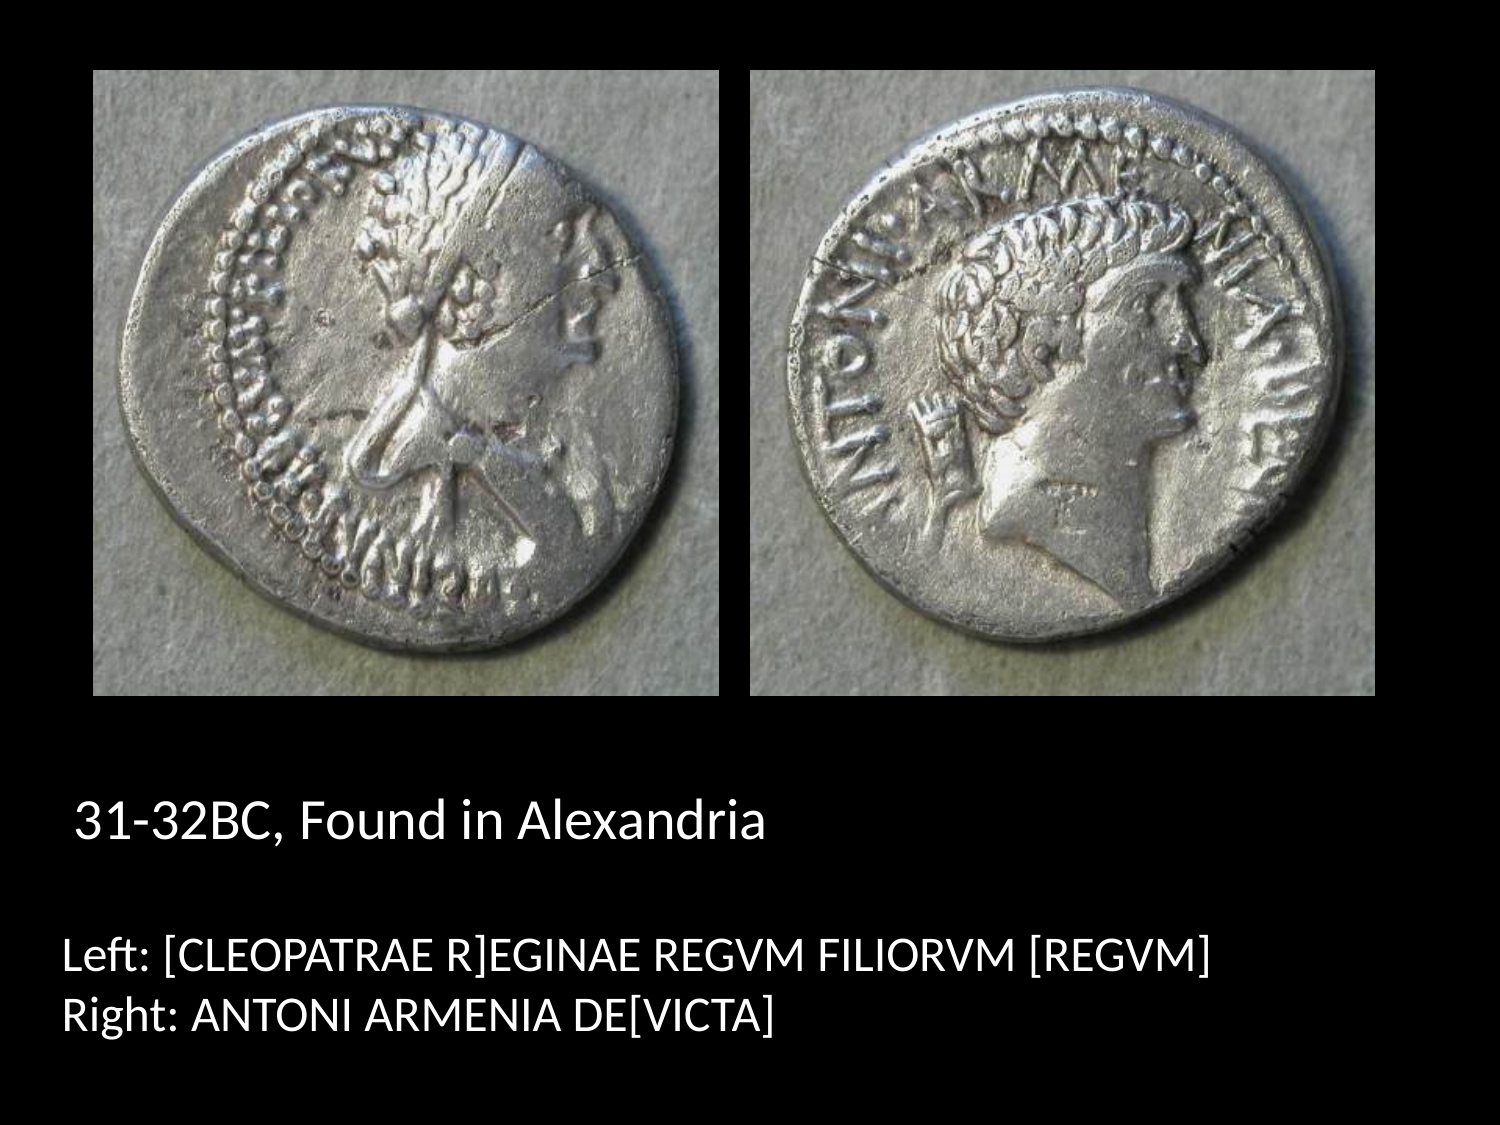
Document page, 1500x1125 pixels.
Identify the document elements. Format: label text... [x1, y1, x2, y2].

list 31-32BC, Found in Alexandria [58, 773, 1426, 880]
picture [749, 70, 1376, 696]
text_box Left: [CLEOPATRAE R]EGINAE REGVM FILIORVM [REGVM] Right: ANTONI ARMENIA DE[VICTA] [46, 913, 1372, 1049]
picture [93, 70, 719, 696]
